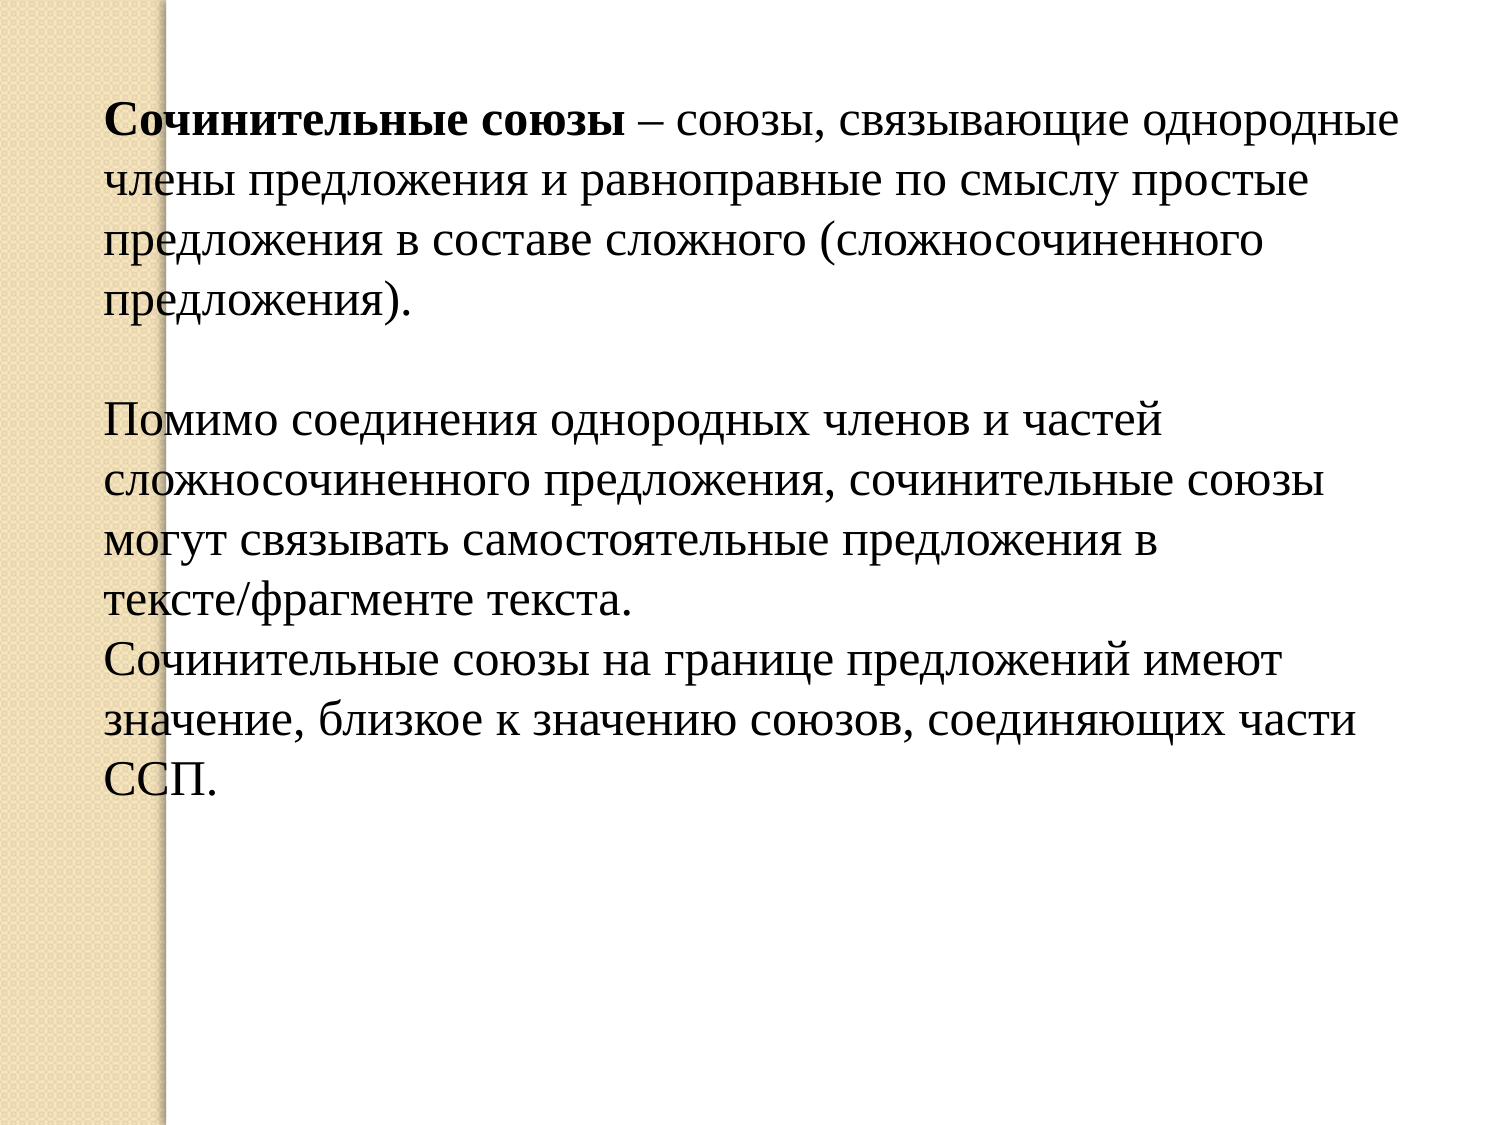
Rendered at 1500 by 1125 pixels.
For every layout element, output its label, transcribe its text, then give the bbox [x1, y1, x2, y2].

text_box Сочинительные союзы – союзы, связывающие однородные члены предложения и равноправные по смыслу простые предложения в составе сложного (сложносочиненного предложения). Помимо соединения однородных членов и частей сложносочиненного предложения, сочинительные союзы могут связывать самостоятельные предложения в тексте/фрагменте текста. Сочинительные союзы на границе предложений имеют значение, близкое к значению союзов, соединяющих части ССП. [88, 78, 1436, 813]
